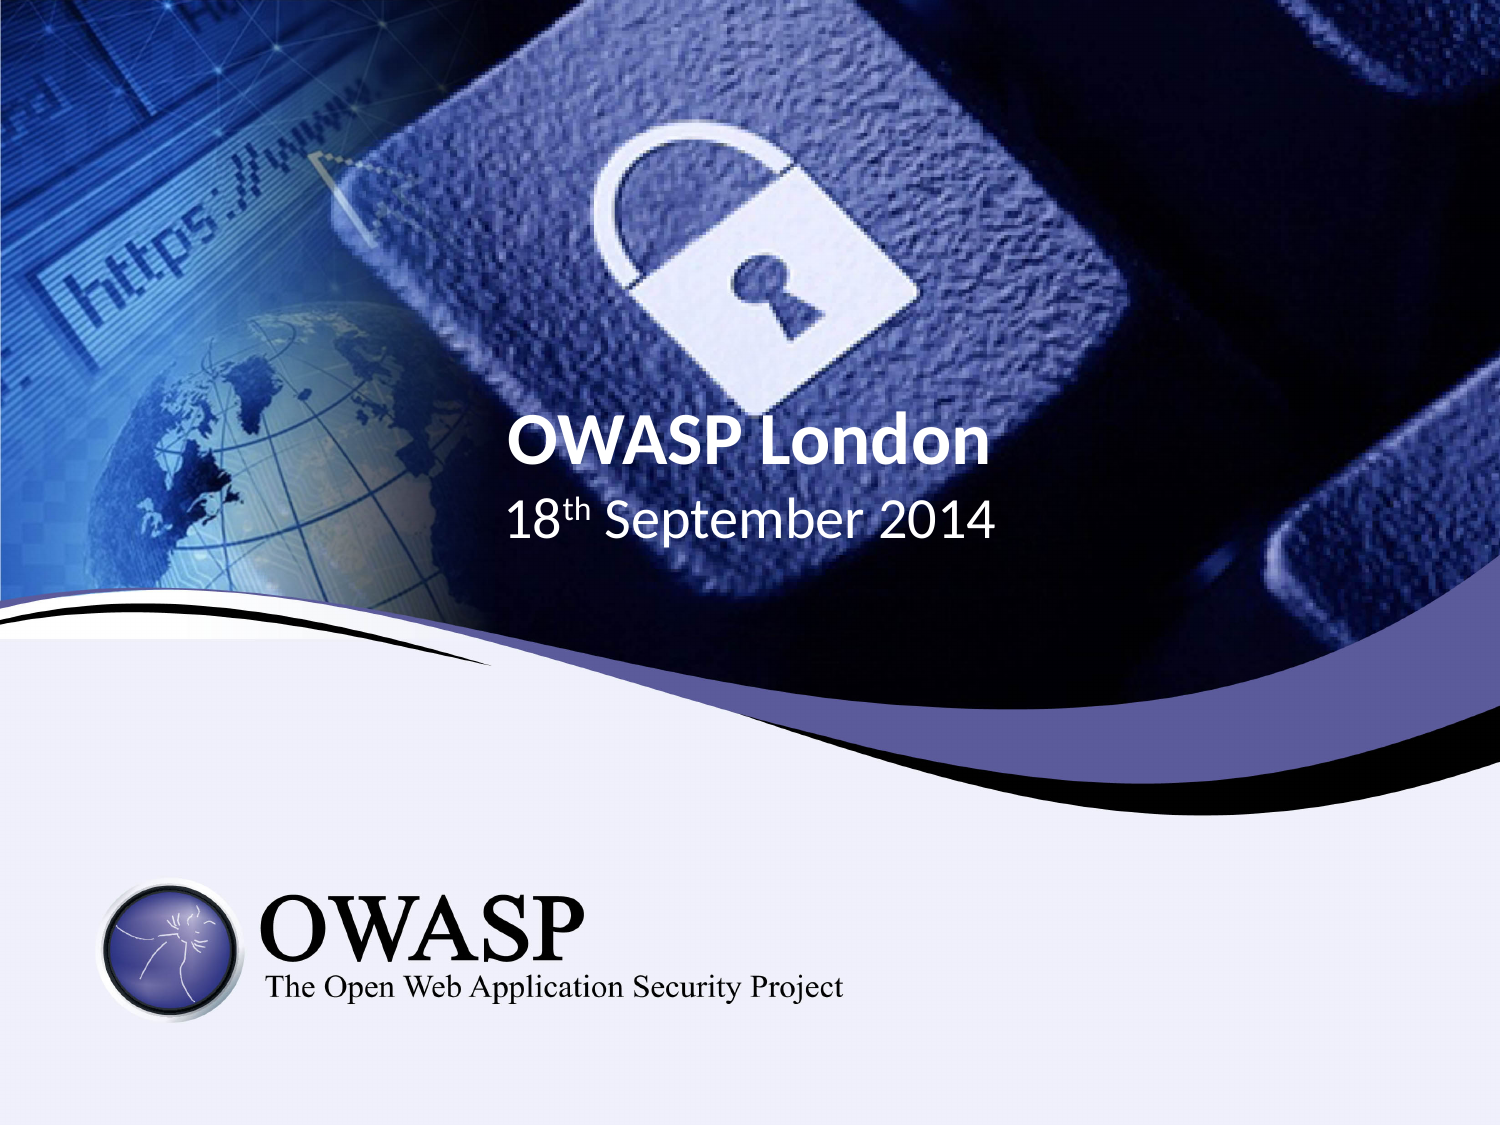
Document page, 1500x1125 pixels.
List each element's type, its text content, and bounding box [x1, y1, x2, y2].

title OWASP London 18th September 2014 [112, 349, 1388, 591]
picture [0, 0, 1500, 1125]
